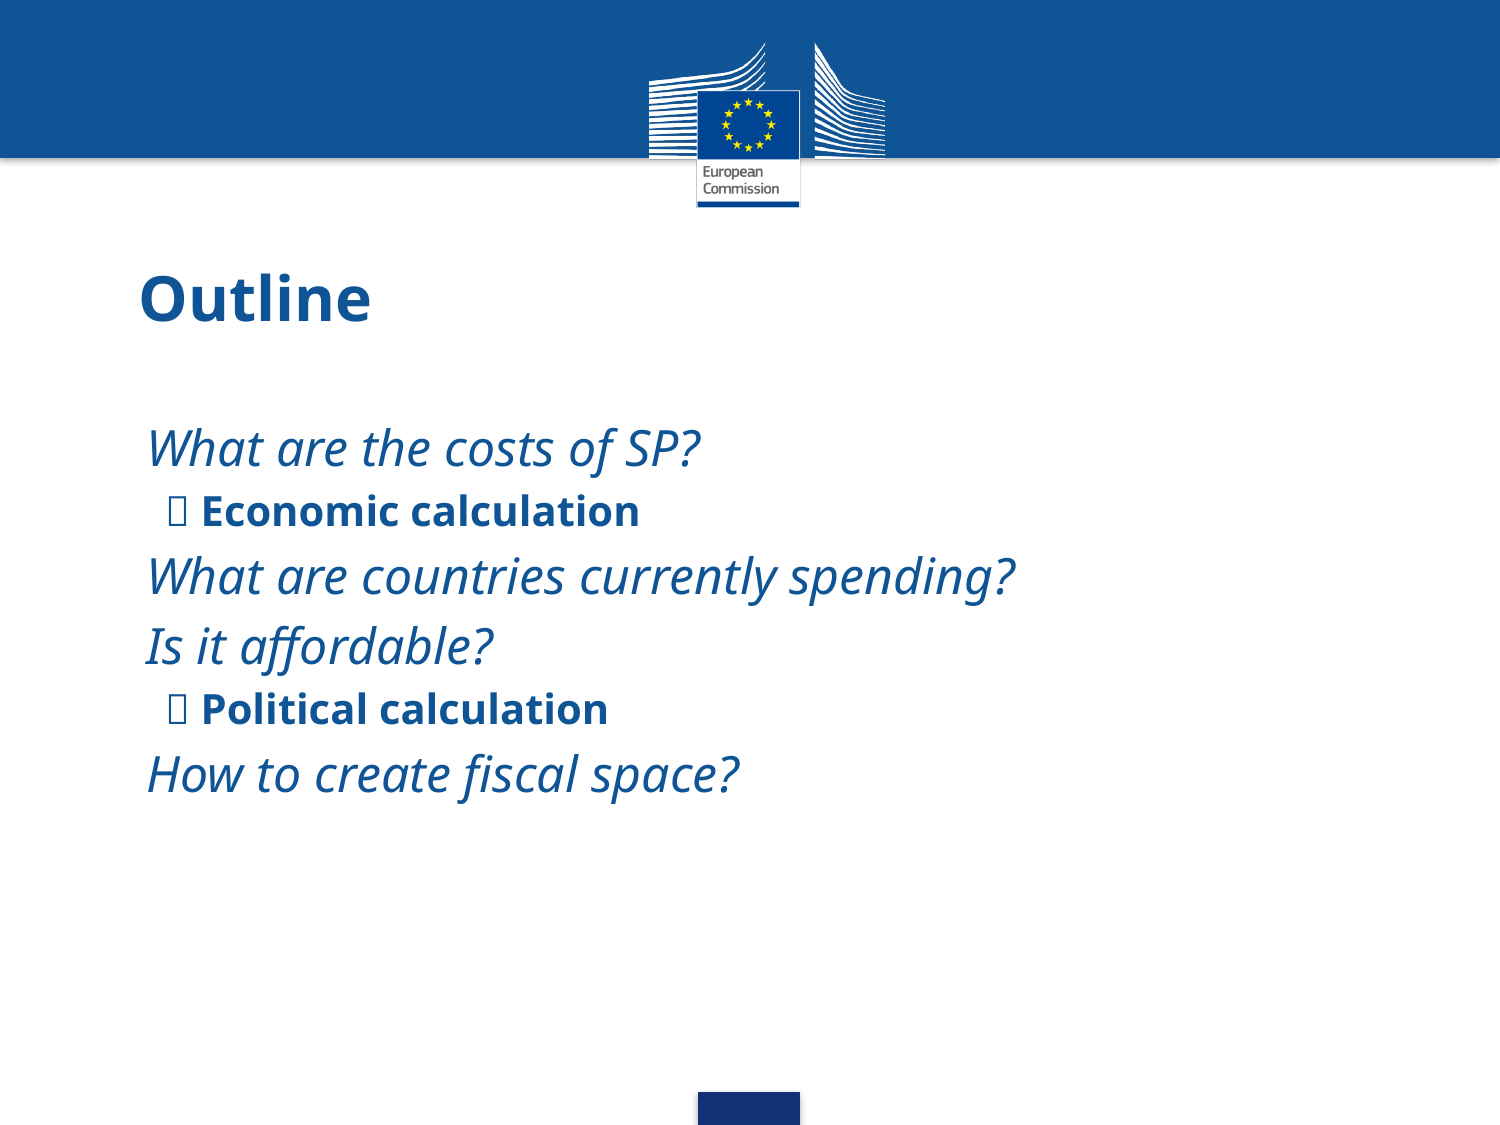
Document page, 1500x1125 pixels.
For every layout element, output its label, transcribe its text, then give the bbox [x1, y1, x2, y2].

title Outline [64, 219, 1415, 374]
list What are the costs of SP?  Economic calculation What are countries currently spending? Is it affordable?  Political calculation How to create fiscal space? [75, 408, 1425, 988]
picture [649, 42, 885, 208]
